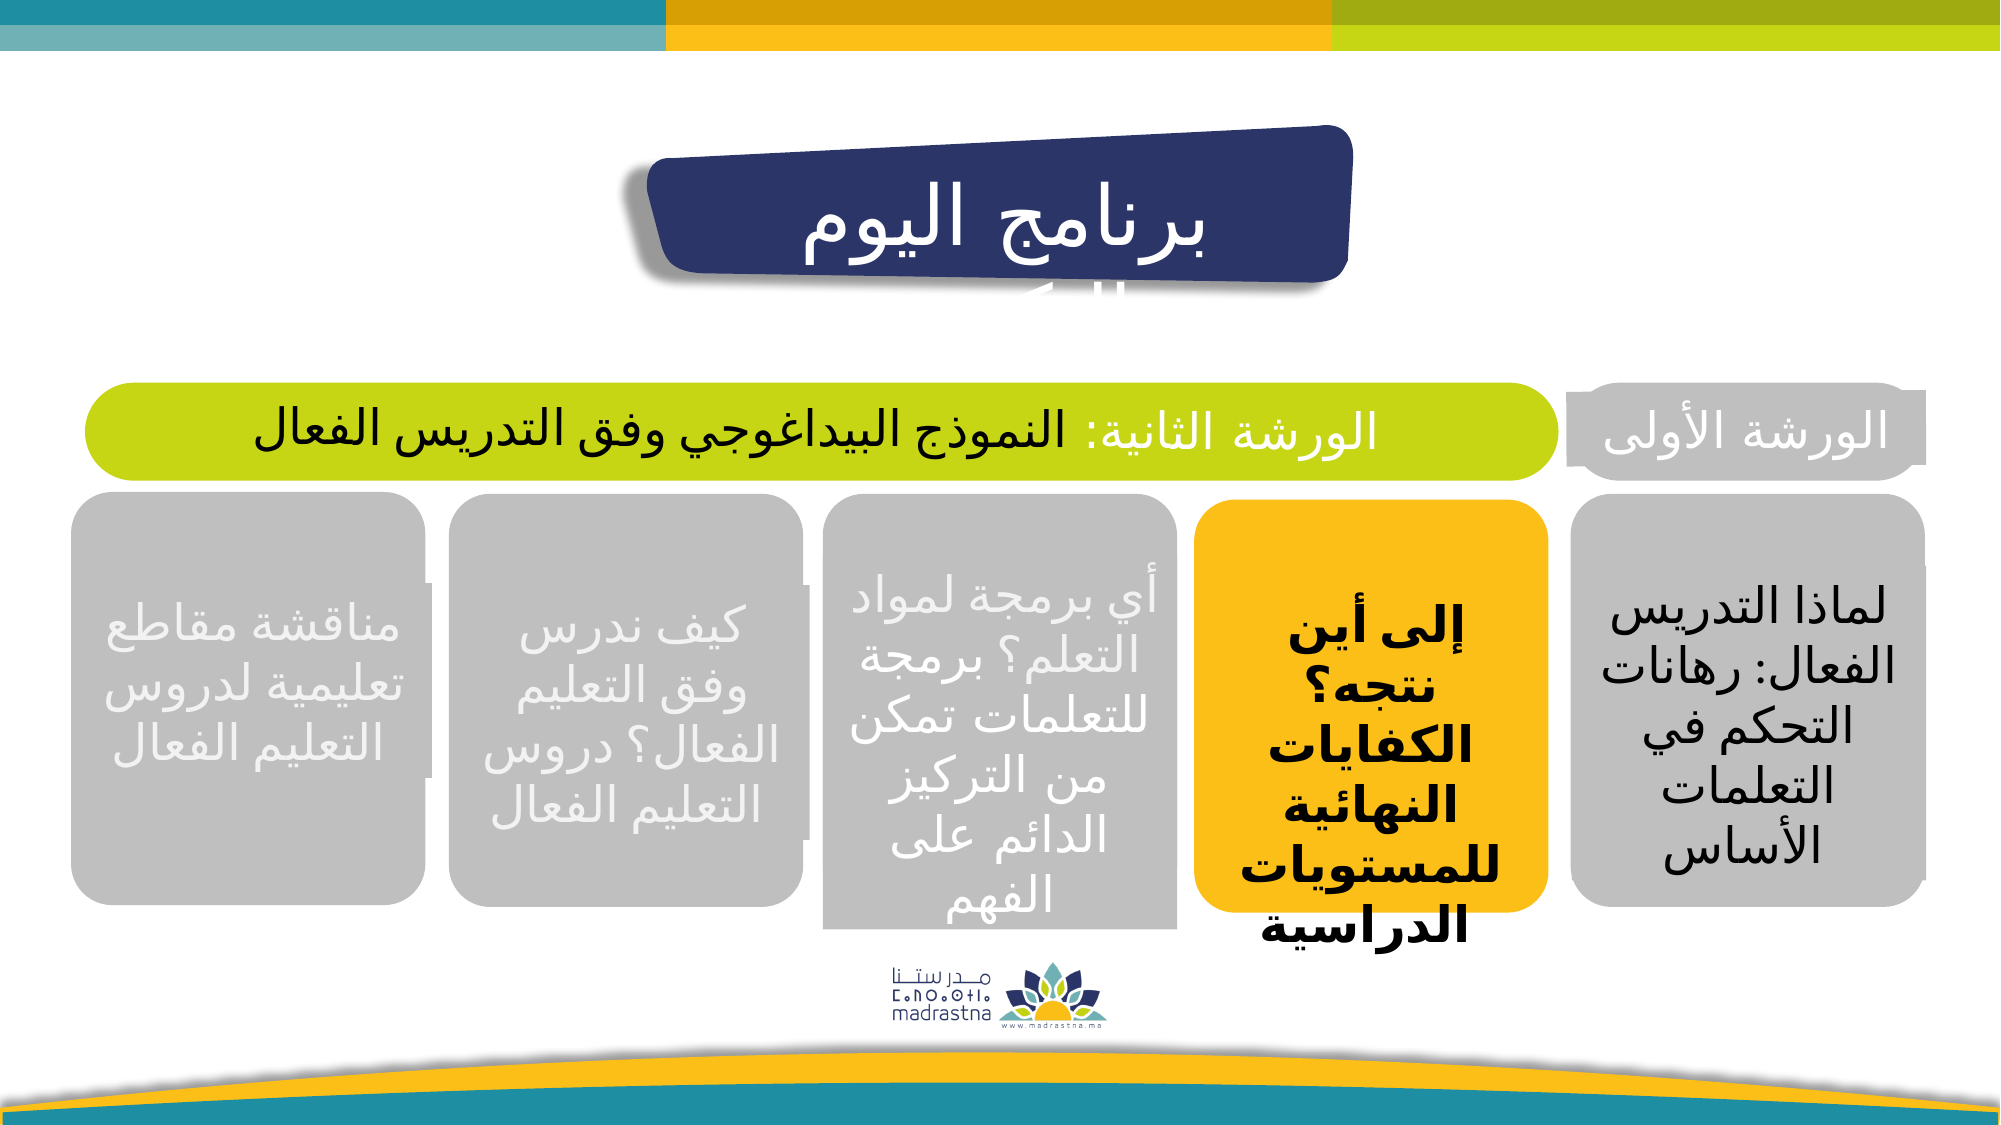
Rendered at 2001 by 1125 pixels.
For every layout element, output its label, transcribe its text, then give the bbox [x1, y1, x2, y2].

text_box [1573, 881, 1922, 907]
text_box مناقشة مقاطع تعليمية لدروس التعليم الفعال [77, 583, 432, 778]
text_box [646, 100, 1354, 296]
text_box [95, 462, 1542, 481]
text_box الورشة الثانية: النموذج البيداغوجي وفق التدريس الفعال [84, 386, 1559, 469]
text_box [71, 491, 426, 906]
text_box [822, 493, 1178, 554]
text_box [1592, 382, 1902, 391]
text_box الورشة الأولى [1566, 390, 1927, 467]
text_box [0, 0, 2000, 52]
text_box [1585, 465, 1912, 481]
text_box إلى أين نتجه؟ الكفايات النهائية للمستويات الدراسية [1194, 585, 1549, 960]
picture [893, 962, 1107, 1028]
text_box [1194, 499, 1549, 585]
text_box [116, 382, 1540, 393]
text_box كيف ندرس وفق التعليم الفعال؟ دروس التعليم الفعال [455, 585, 810, 840]
text_box لماذا التدريس الفعال: رهانات التحكم في التعلمات الأساس [1571, 565, 1927, 881]
text_box [1570, 493, 1925, 872]
text_box [448, 493, 804, 907]
text_box أي برمجة لمواد التعلم؟ برمجة للتعلمات تمكن من التركيز الدائم على الفهم [822, 554, 1178, 930]
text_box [0, 1052, 2000, 1125]
